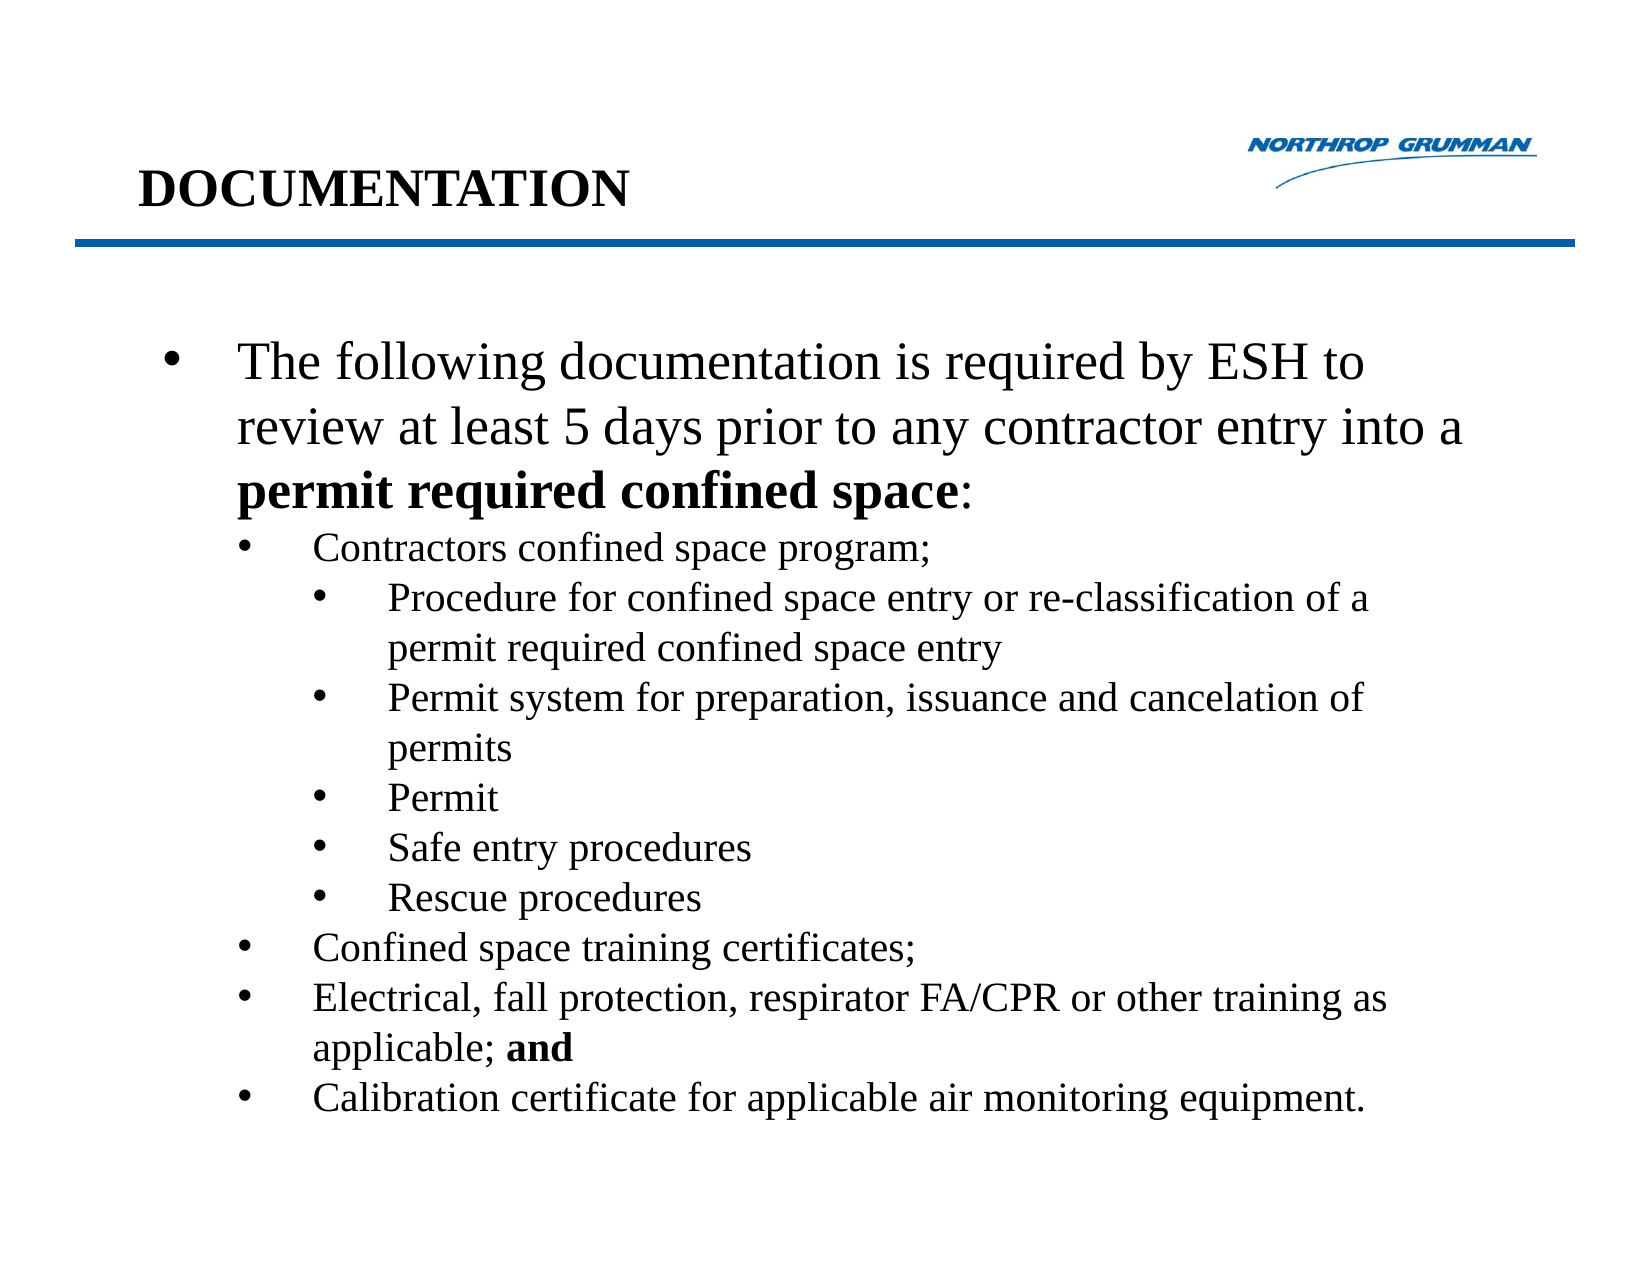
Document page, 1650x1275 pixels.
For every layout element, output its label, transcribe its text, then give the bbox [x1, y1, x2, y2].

picture [1247, 136, 1537, 189]
list The following documentation is required by ESH to review at least 5 days prior to any contractor entry into a permit required confined space: Contractors confined space program; Procedure for confined space entry or re-classification of a permit required confined space entry Permit system for preparation, issuance and cancelation of permits Permit Safe entry procedures Rescue procedures Confined space training certificates; Electrical, fall protection, respirator FA/CPR or other training as applicable; and Calibration certificate for applicable air monitoring equipment. [162, 324, 1470, 1174]
title DOCUMENTATION [138, 152, 1512, 218]
